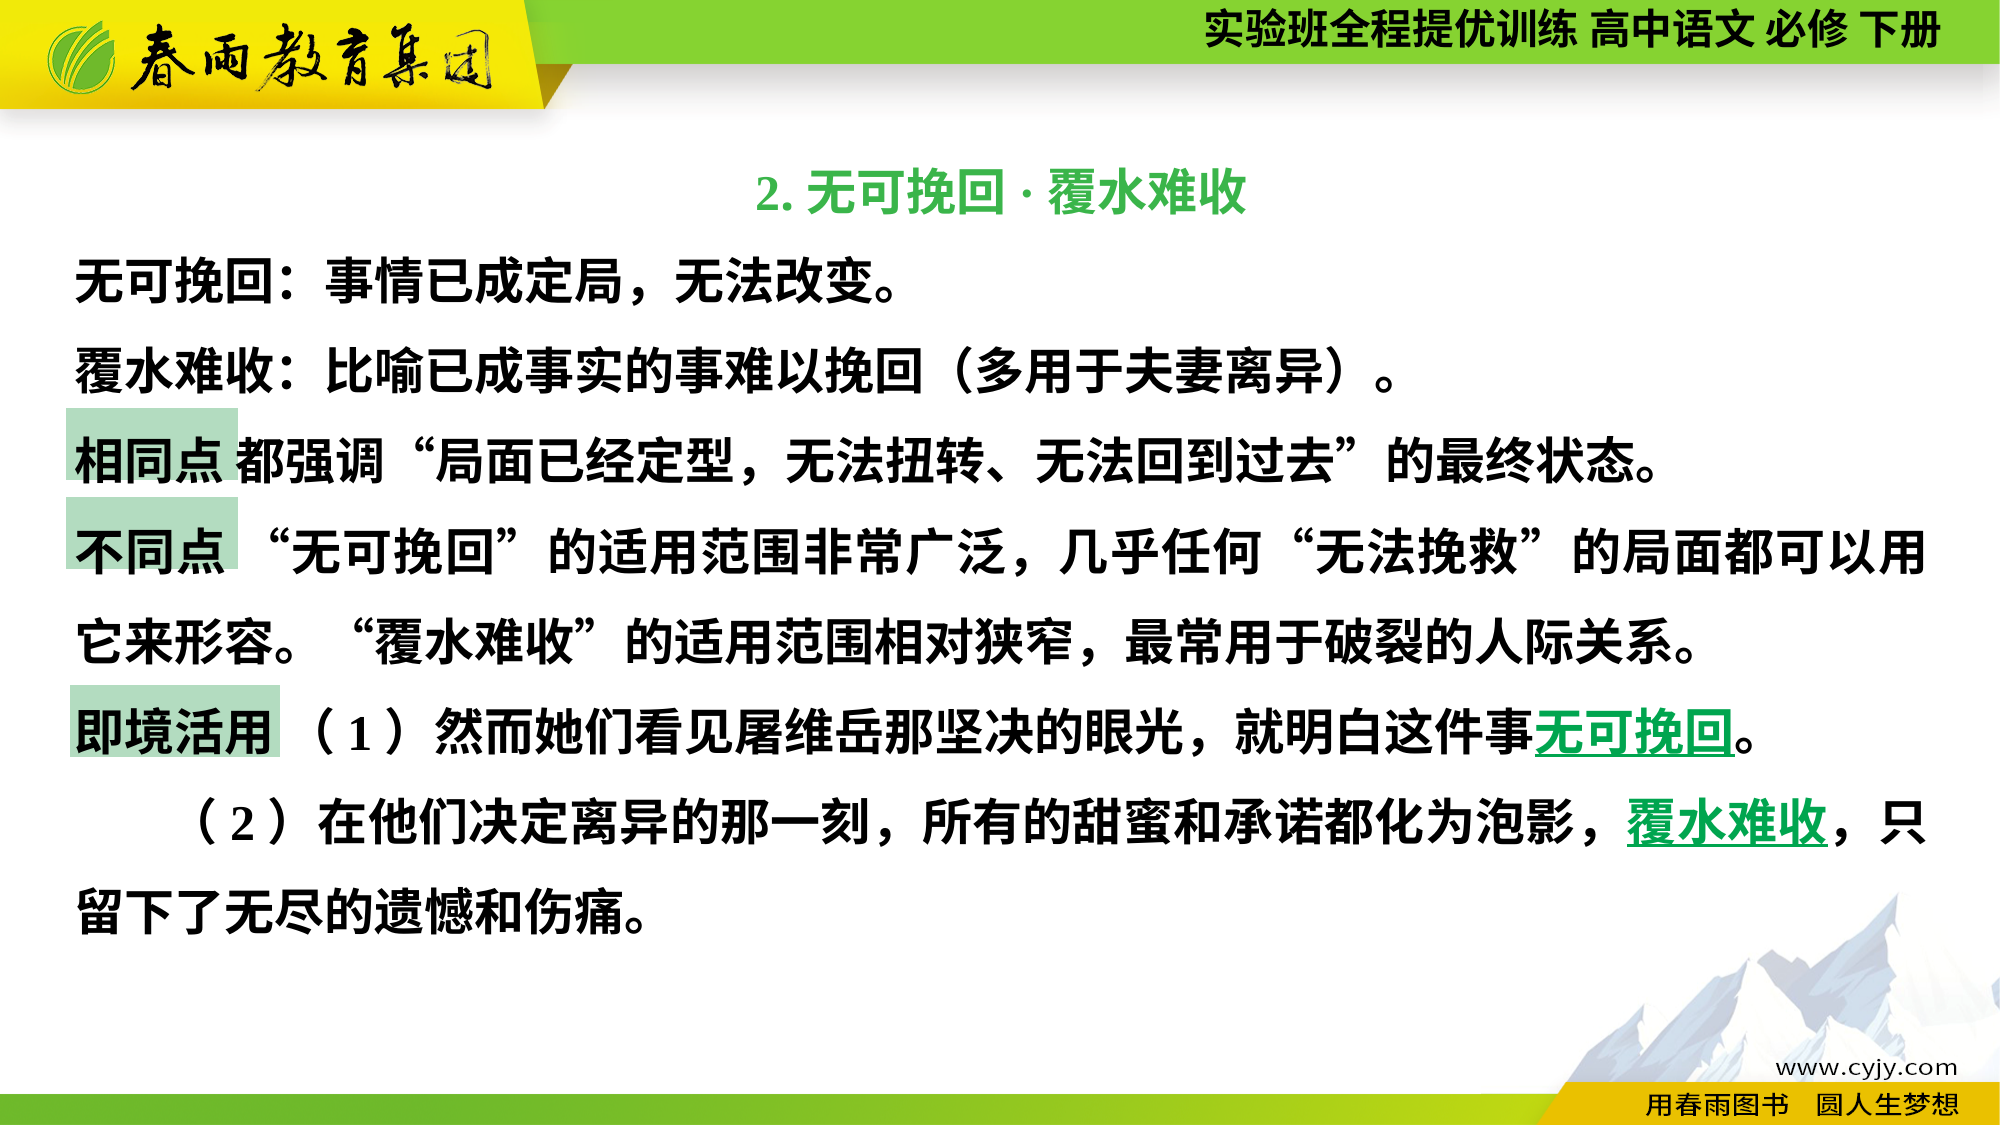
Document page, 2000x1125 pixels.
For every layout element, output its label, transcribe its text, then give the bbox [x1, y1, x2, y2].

list 2.无可挽回·覆水难收 无可挽回：事情已成定局，无法改变。 覆水难收：比喻已成事实的事难以挽回（多用于夫妻离异）。 相同点 都强调“局面已经定型，无法扭转、无法回到过去”的最终状态。 不同点 “无可挽回”的适用范围非常广泛，几乎任何“无法挽救”的局面都可以用它来形容。“覆水难收”的适用范围相对狭窄，最常用于破裂的人际关系。 即境活用 （1）然而她们看见屠维岳那坚决的眼光，就明白这件事无可挽回。 （2）在他们决定离异的那一刻，所有的甜蜜和承诺都化为泡影，覆水难收，只留下了无尽的遗憾和伤痛。 [59, 122, 1944, 956]
picture [0, 0, 2000, 1125]
